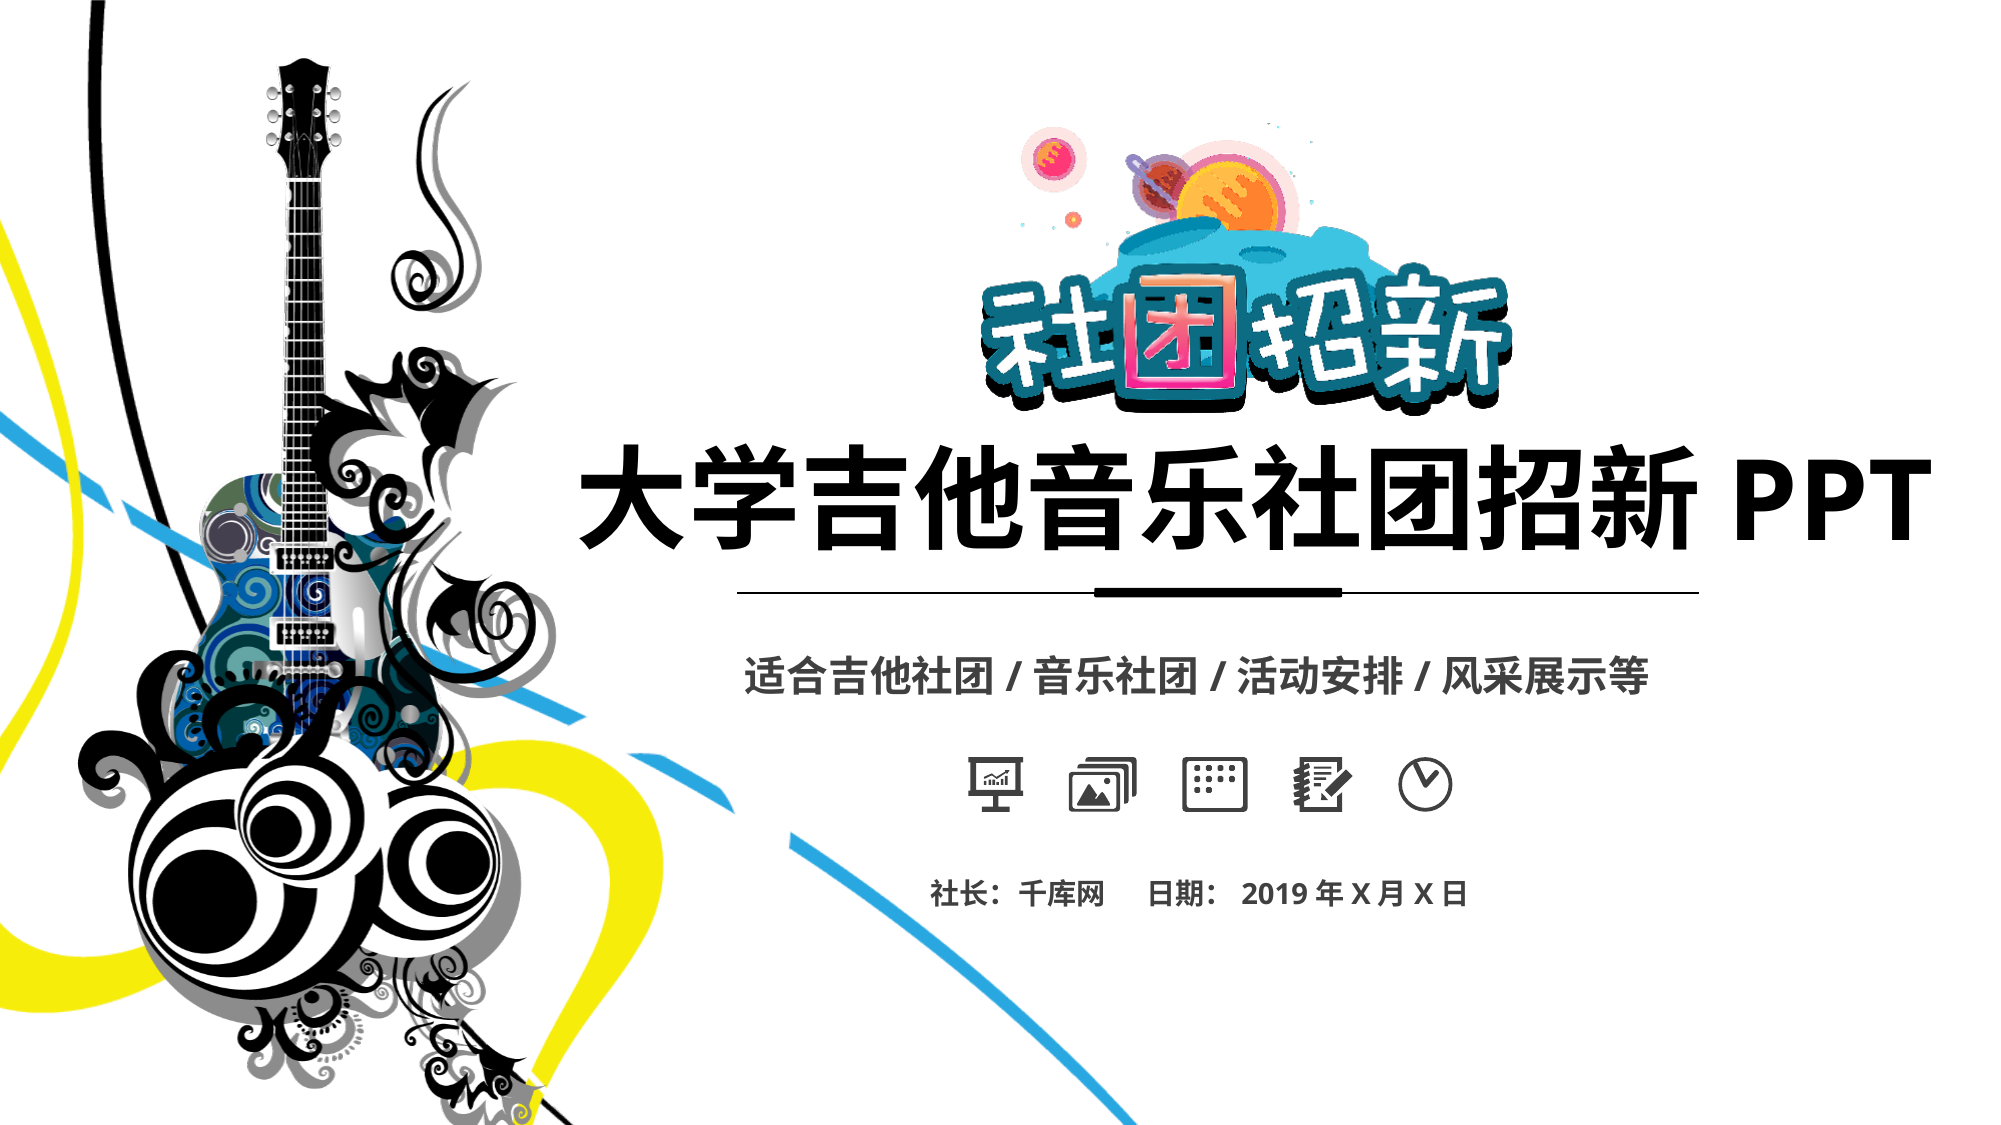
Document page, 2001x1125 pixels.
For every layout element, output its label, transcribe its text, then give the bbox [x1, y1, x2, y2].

text_box [1324, 769, 1353, 797]
text_box [1293, 757, 1343, 812]
text_box 大学吉他音乐社团招新PPT [1138, 420, 2000, 571]
text_box 适合吉他社团/音乐社团/活动安排/风采展示等 [1138, 642, 1665, 707]
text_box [737, 587, 1700, 598]
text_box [1398, 757, 1453, 812]
text_box 社长：千库网 日期：2019年X月X日 [1138, 868, 1485, 918]
picture [0, 0, 1522, 1125]
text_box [1068, 757, 1137, 812]
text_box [1182, 757, 1248, 812]
